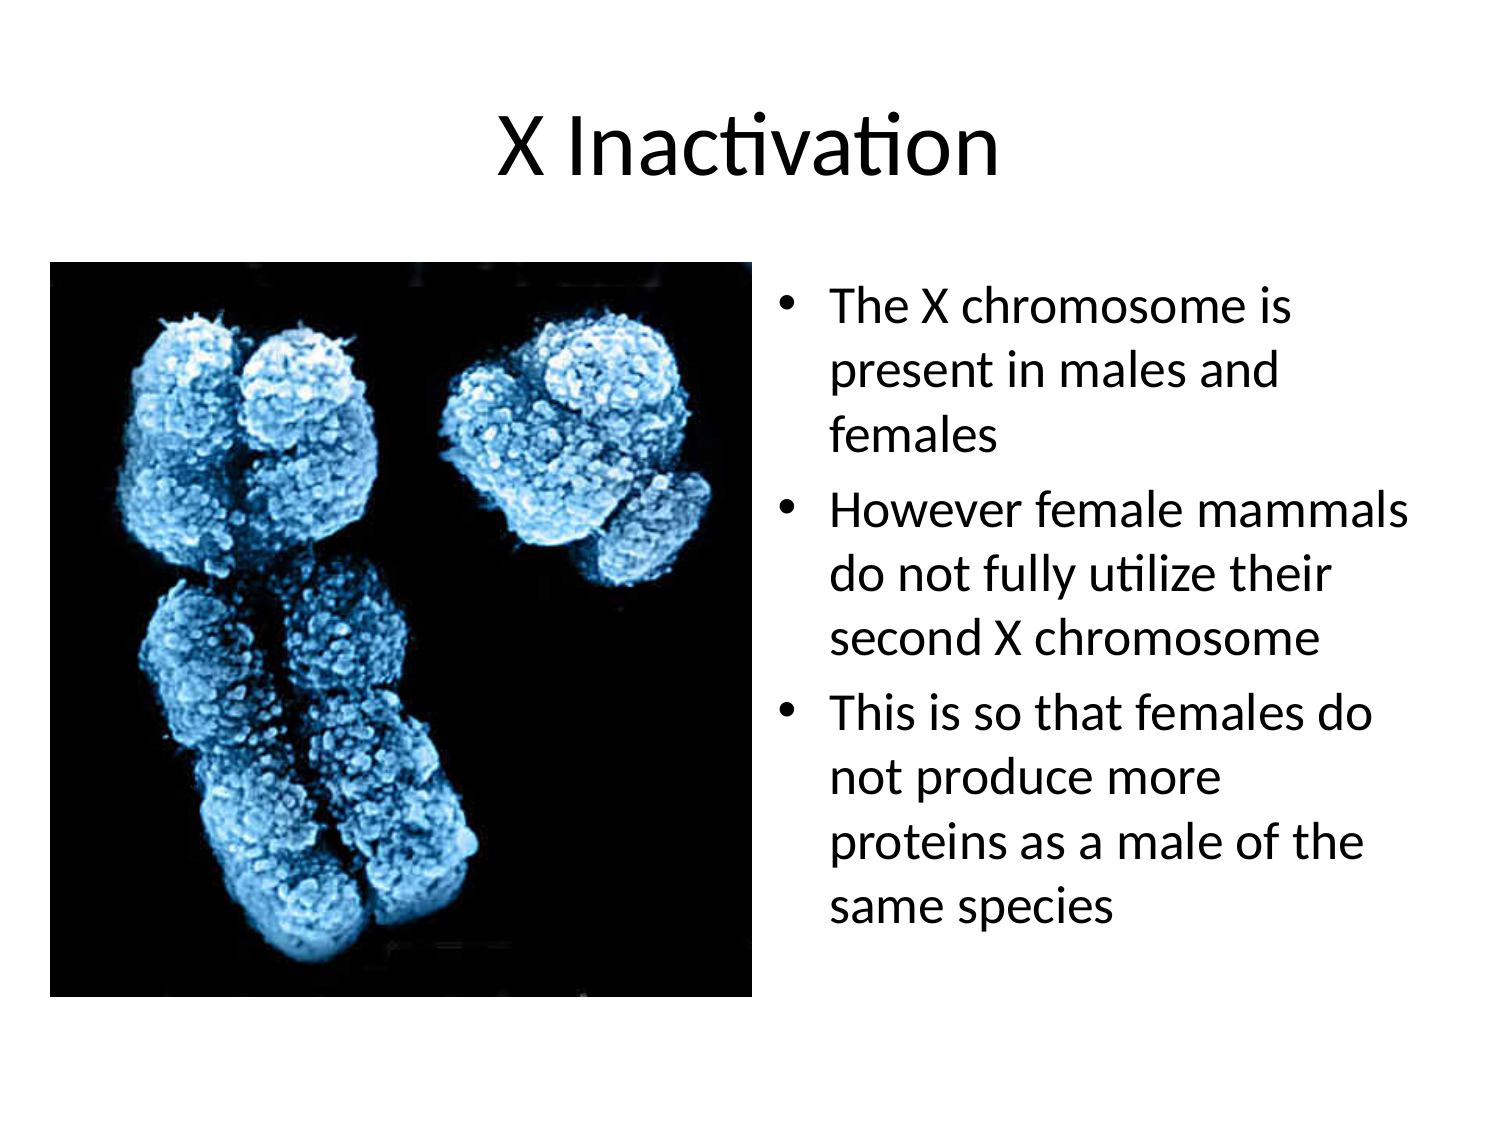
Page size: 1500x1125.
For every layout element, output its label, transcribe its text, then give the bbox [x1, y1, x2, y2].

list The X chromosome is present in males and females However female mammals do not fully utilize their second X chromosome This is so that females do not produce more proteins as a male of the same species [762, 262, 1425, 1005]
title X Inactivation [75, 45, 1425, 233]
picture [49, 262, 752, 998]
